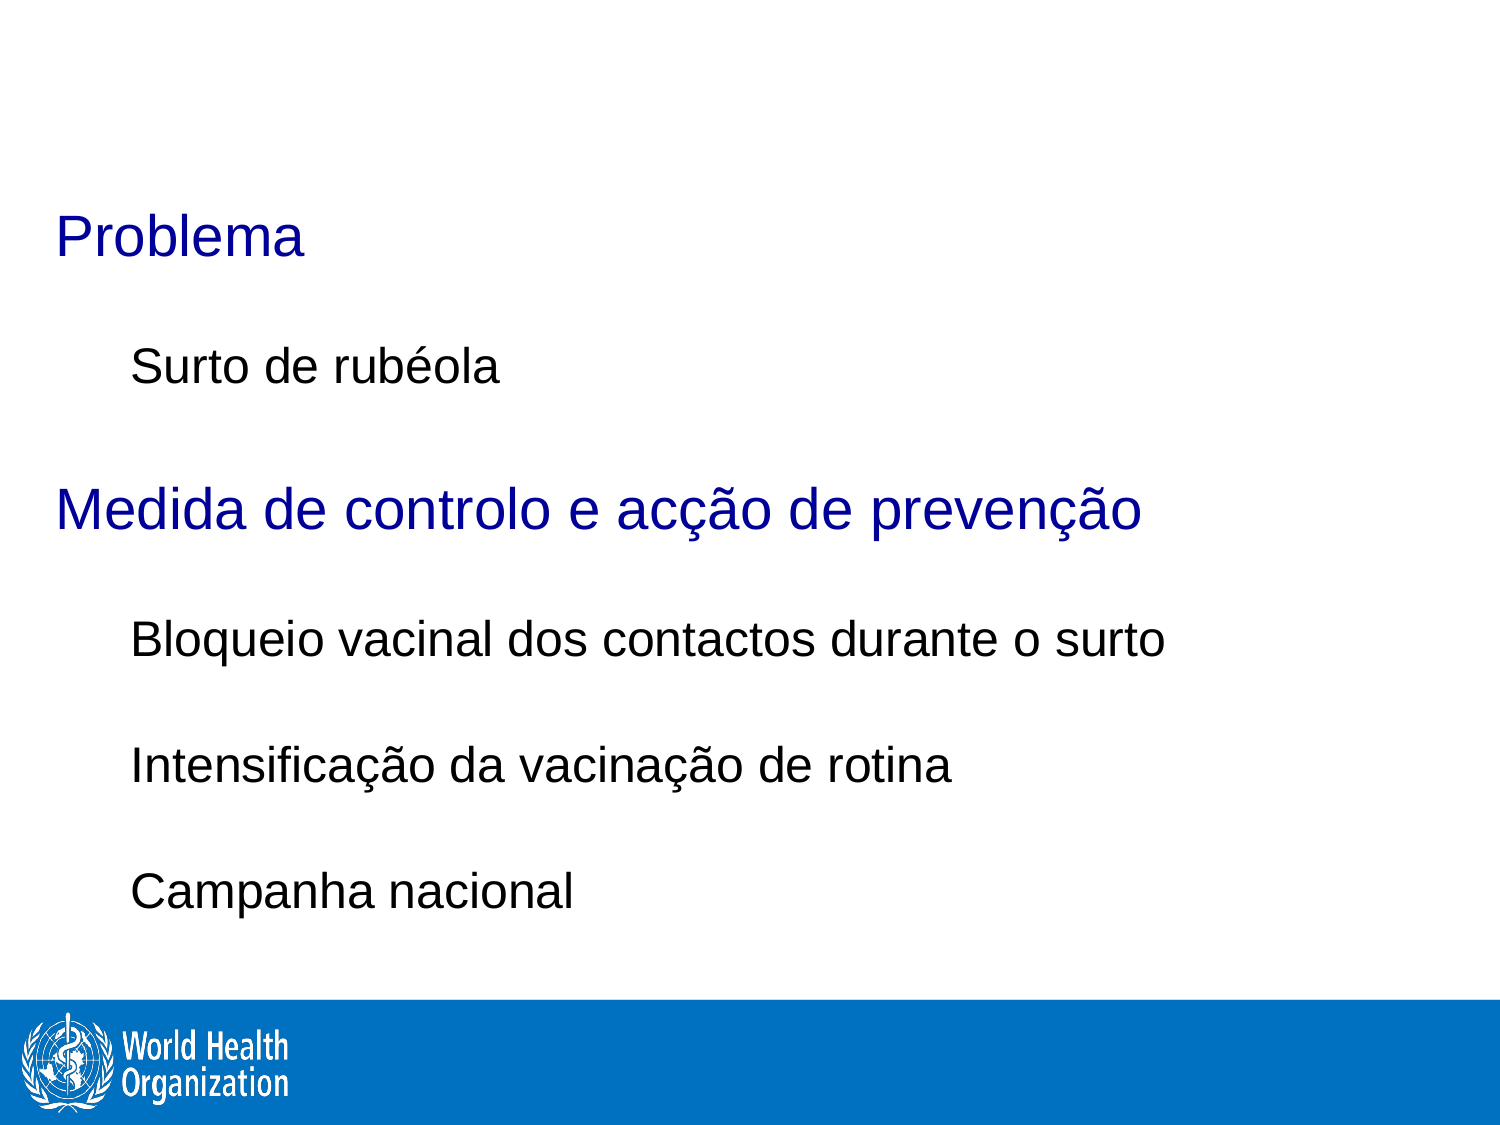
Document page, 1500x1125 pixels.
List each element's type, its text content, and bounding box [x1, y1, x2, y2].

text_box Problema Surto de rubéola Medida de controlo e acção de prevenção Bloqueio vacinal dos contactos durante o surto Intensificação da vacinação de rotina Campanha nacional [41, 113, 1459, 926]
picture [21, 1012, 288, 1113]
